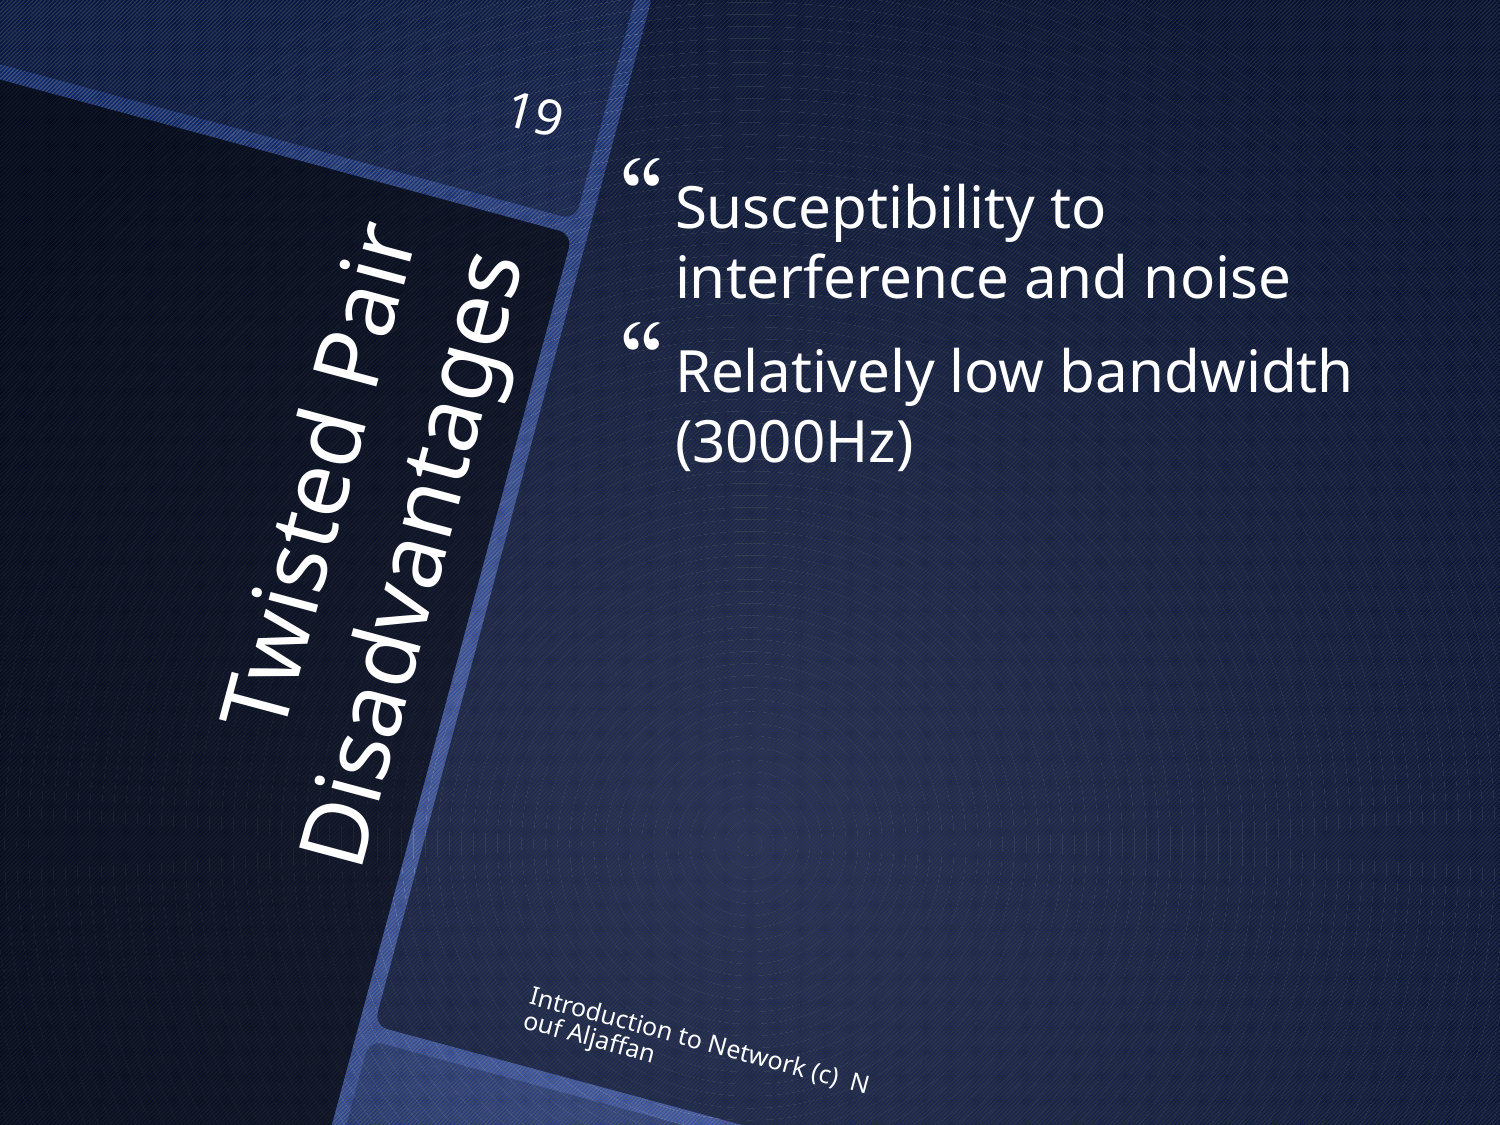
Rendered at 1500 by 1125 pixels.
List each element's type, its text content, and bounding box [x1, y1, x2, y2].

slide_number 19 [206, 1, 585, 157]
list Susceptibility to interference and noise Relatively low bandwidth (3000Hz) [600, 162, 1425, 948]
footer Introduction to Network (c) Nouf Aljaffan [508, 963, 903, 1123]
title Twisted Pair Disadvantages [69, 181, 554, 1056]
